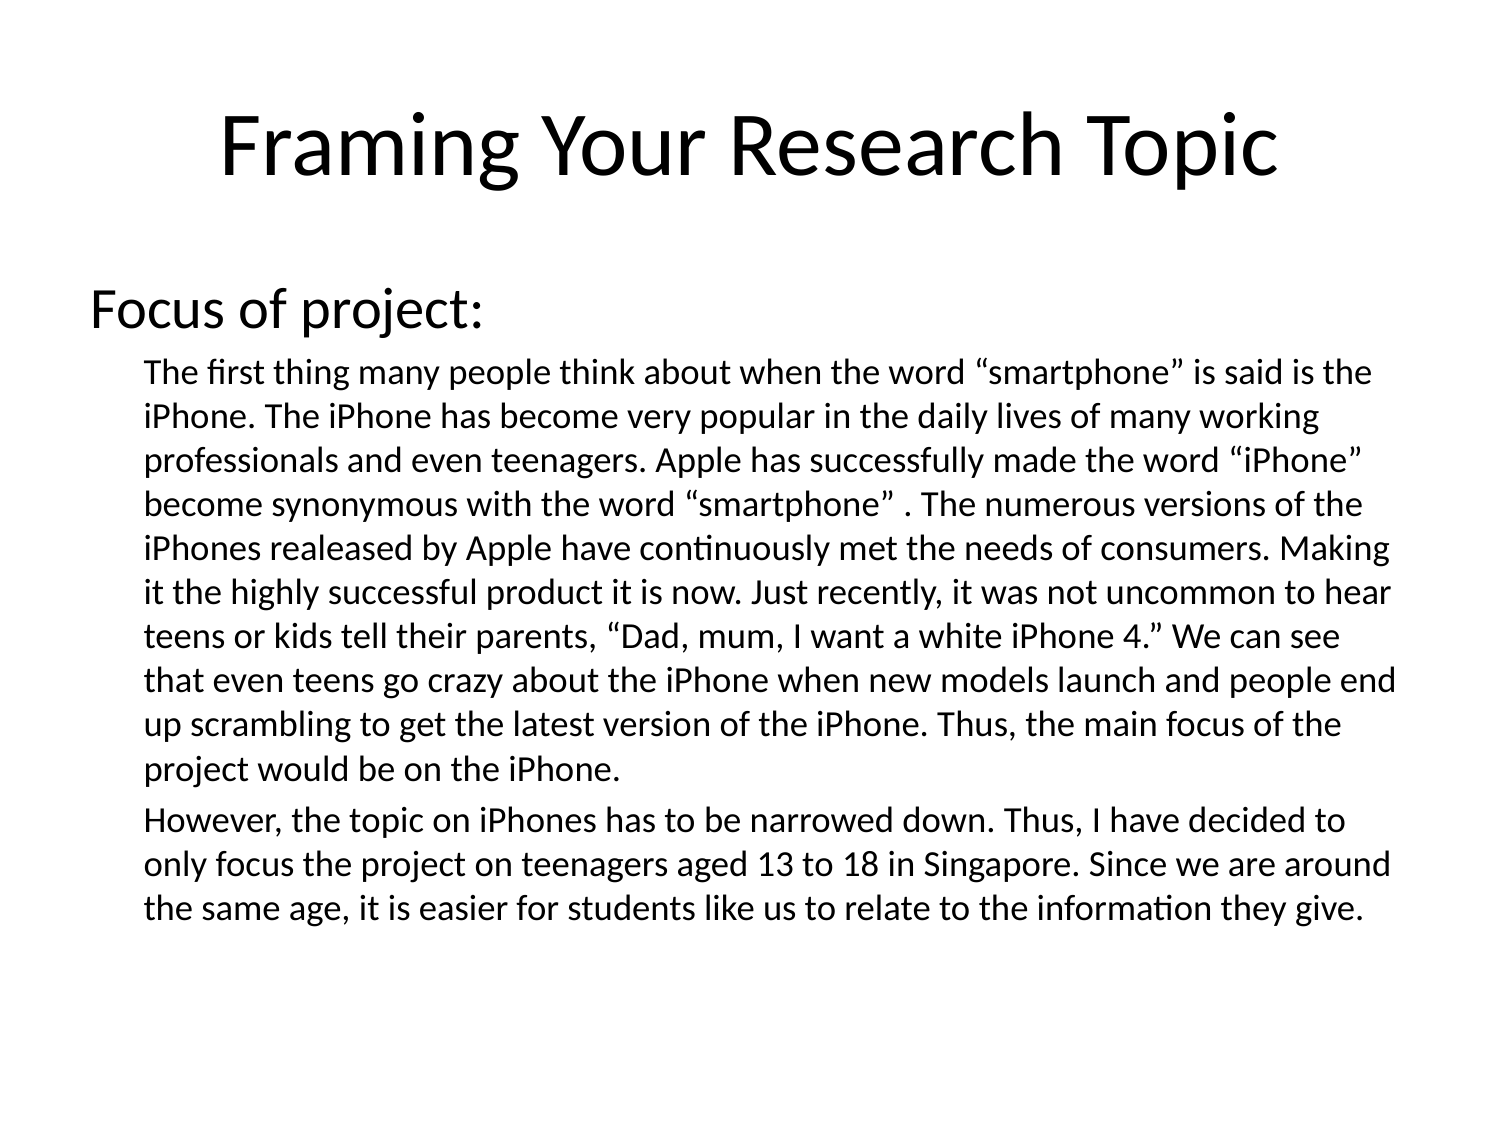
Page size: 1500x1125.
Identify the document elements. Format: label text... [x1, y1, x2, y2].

list Focus of project: The first thing many people think about when the word “smartphone” is said is the iPhone. The iPhone has become very popular in the daily lives of many working professionals and even teenagers. Apple has successfully made the word “iPhone” become synonymous with the word “smartphone” . The numerous versions of the iPhones realeased by Apple have continuously met the needs of consumers. Making it the highly successful product it is now. Just recently, it was not uncommon to hear teens or kids tell their parents, “Dad, mum, I want a white iPhone 4.” We can see that even teens go crazy about the iPhone when new models launch and people end up scrambling to get the latest version of the iPhone. Thus, the main focus of the project would be on the iPhone. However, the topic on iPhones has to be narrowed down. Thus, I have decided to only focus the project on teenagers aged 13 to 18 in Singapore. Since we are around the same age, it is easier for students like us to relate to the information they give. [75, 262, 1425, 1005]
title Framing Your Research Topic [75, 45, 1425, 233]
